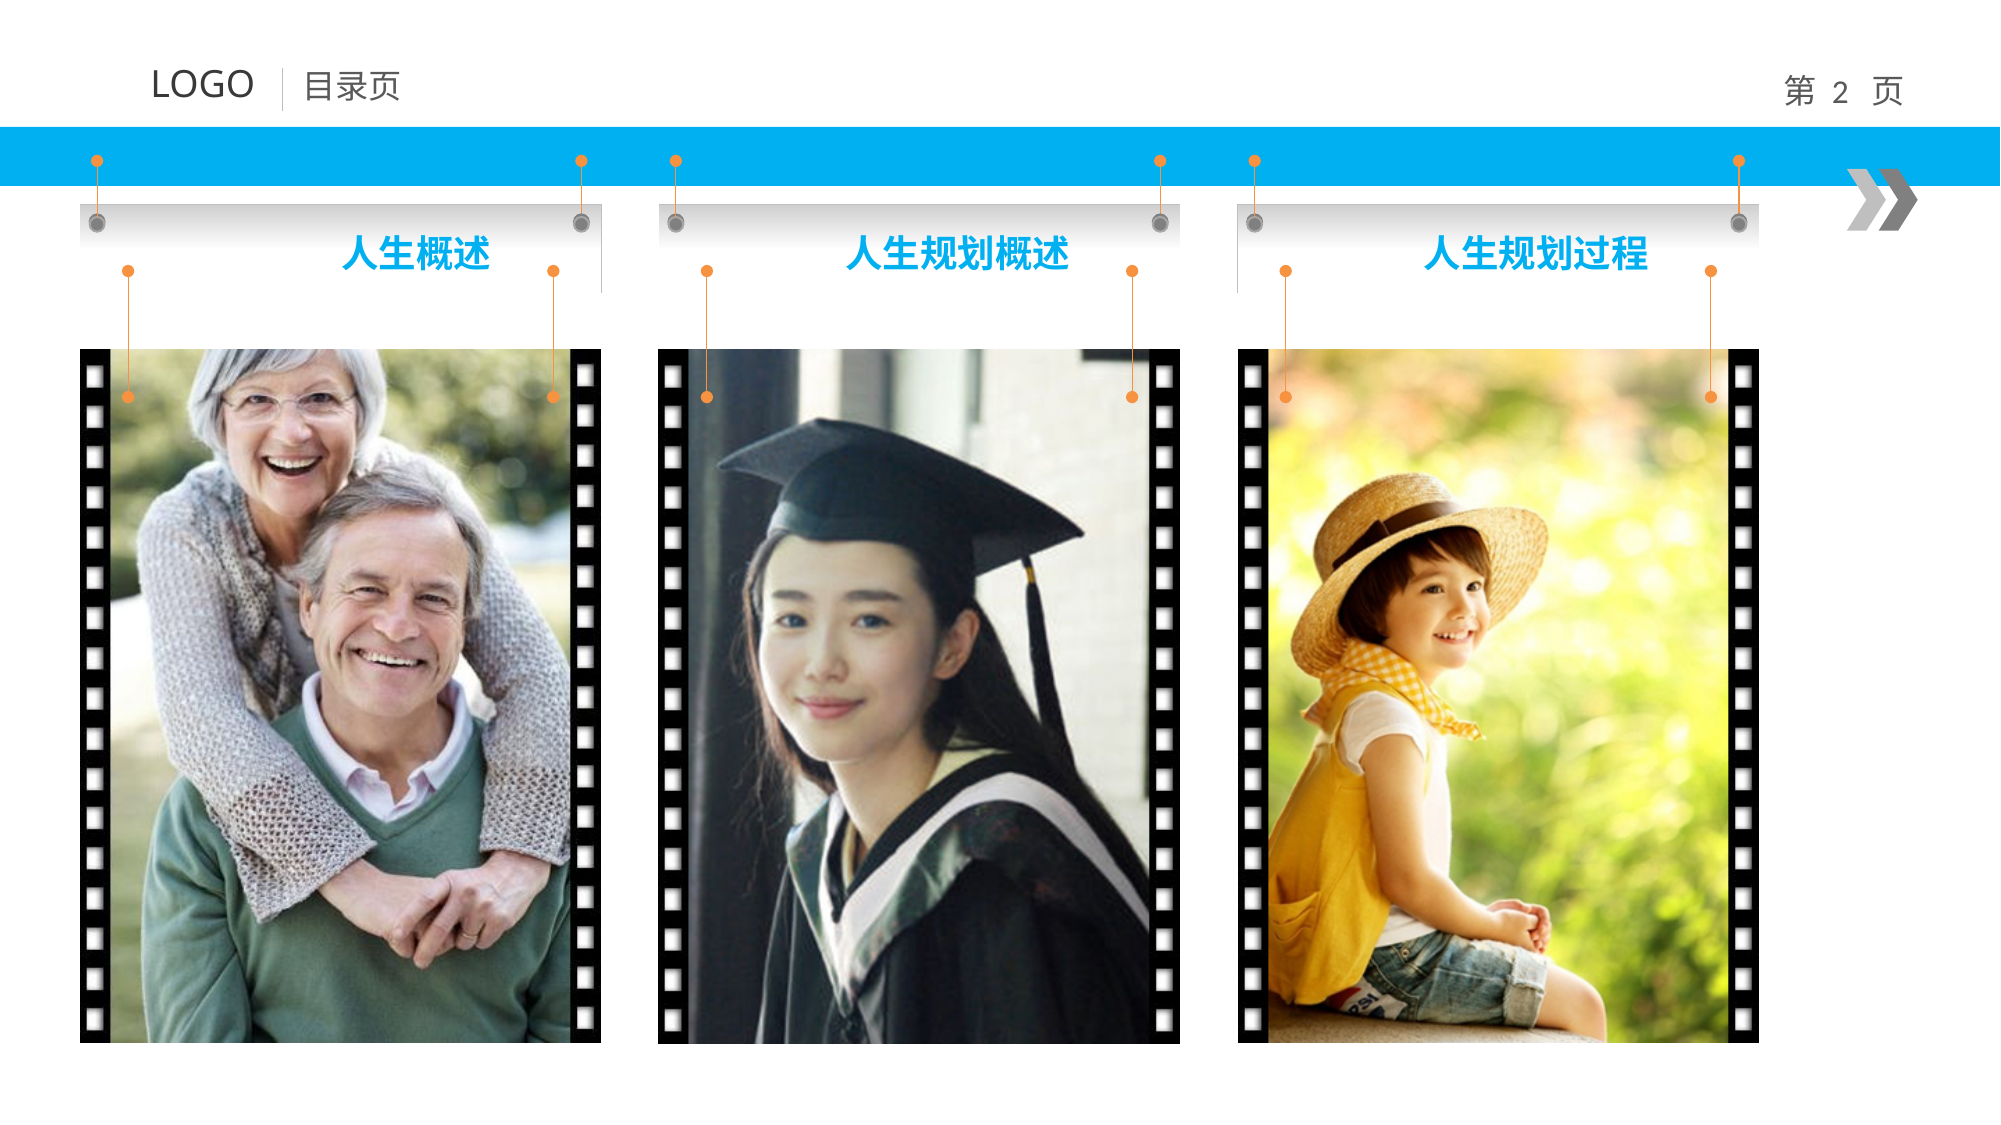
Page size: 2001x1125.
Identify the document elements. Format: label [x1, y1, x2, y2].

picture [1238, 349, 1759, 1043]
picture [658, 349, 1180, 1044]
picture [80, 349, 601, 1043]
